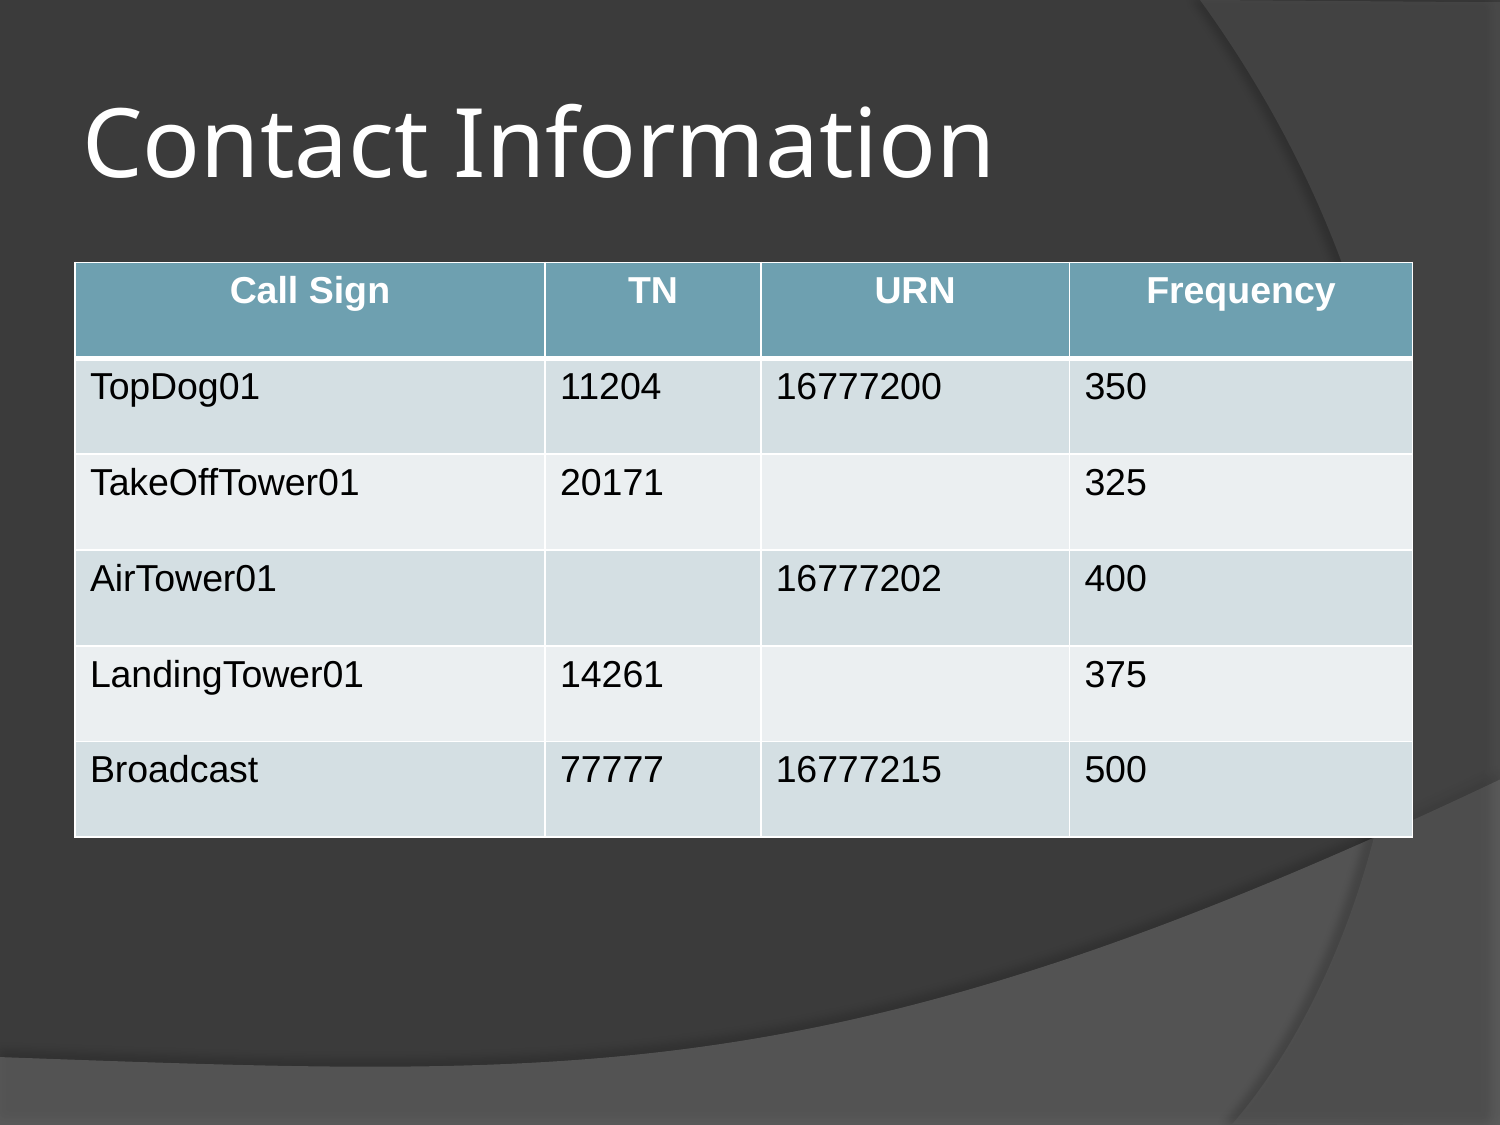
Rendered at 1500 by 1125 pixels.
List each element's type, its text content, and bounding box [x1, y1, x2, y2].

title Contact Information [75, 45, 1300, 233]
table_header URN [762, 263, 1069, 356]
table_cell [762, 455, 1069, 549]
table_cell 500 [1070, 742, 1412, 836]
table_cell 14261 [546, 647, 760, 741]
table_cell 350 [1070, 361, 1412, 453]
table_cell [546, 551, 760, 645]
table_cell 77777 [546, 742, 760, 836]
table_cell Broadcast [76, 742, 544, 836]
table_header TN [546, 263, 760, 356]
table_cell TopDog01 [76, 361, 544, 453]
table_cell LandingTower01 [76, 647, 544, 741]
table_cell TakeOffTower01 [76, 455, 544, 549]
table_header Frequency [1070, 263, 1412, 356]
table_cell 400 [1070, 551, 1412, 645]
table_cell 375 [1070, 647, 1412, 741]
table_cell 16777215 [762, 742, 1069, 836]
table_cell 16777200 [762, 361, 1069, 453]
table_cell AirTower01 [76, 551, 544, 645]
table_cell 325 [1070, 455, 1412, 549]
table_cell 20171 [546, 455, 760, 549]
table_cell 11204 [546, 361, 760, 453]
table_cell 16777202 [762, 551, 1069, 645]
table_header Call Sign [76, 263, 544, 356]
table_cell [762, 647, 1069, 741]
